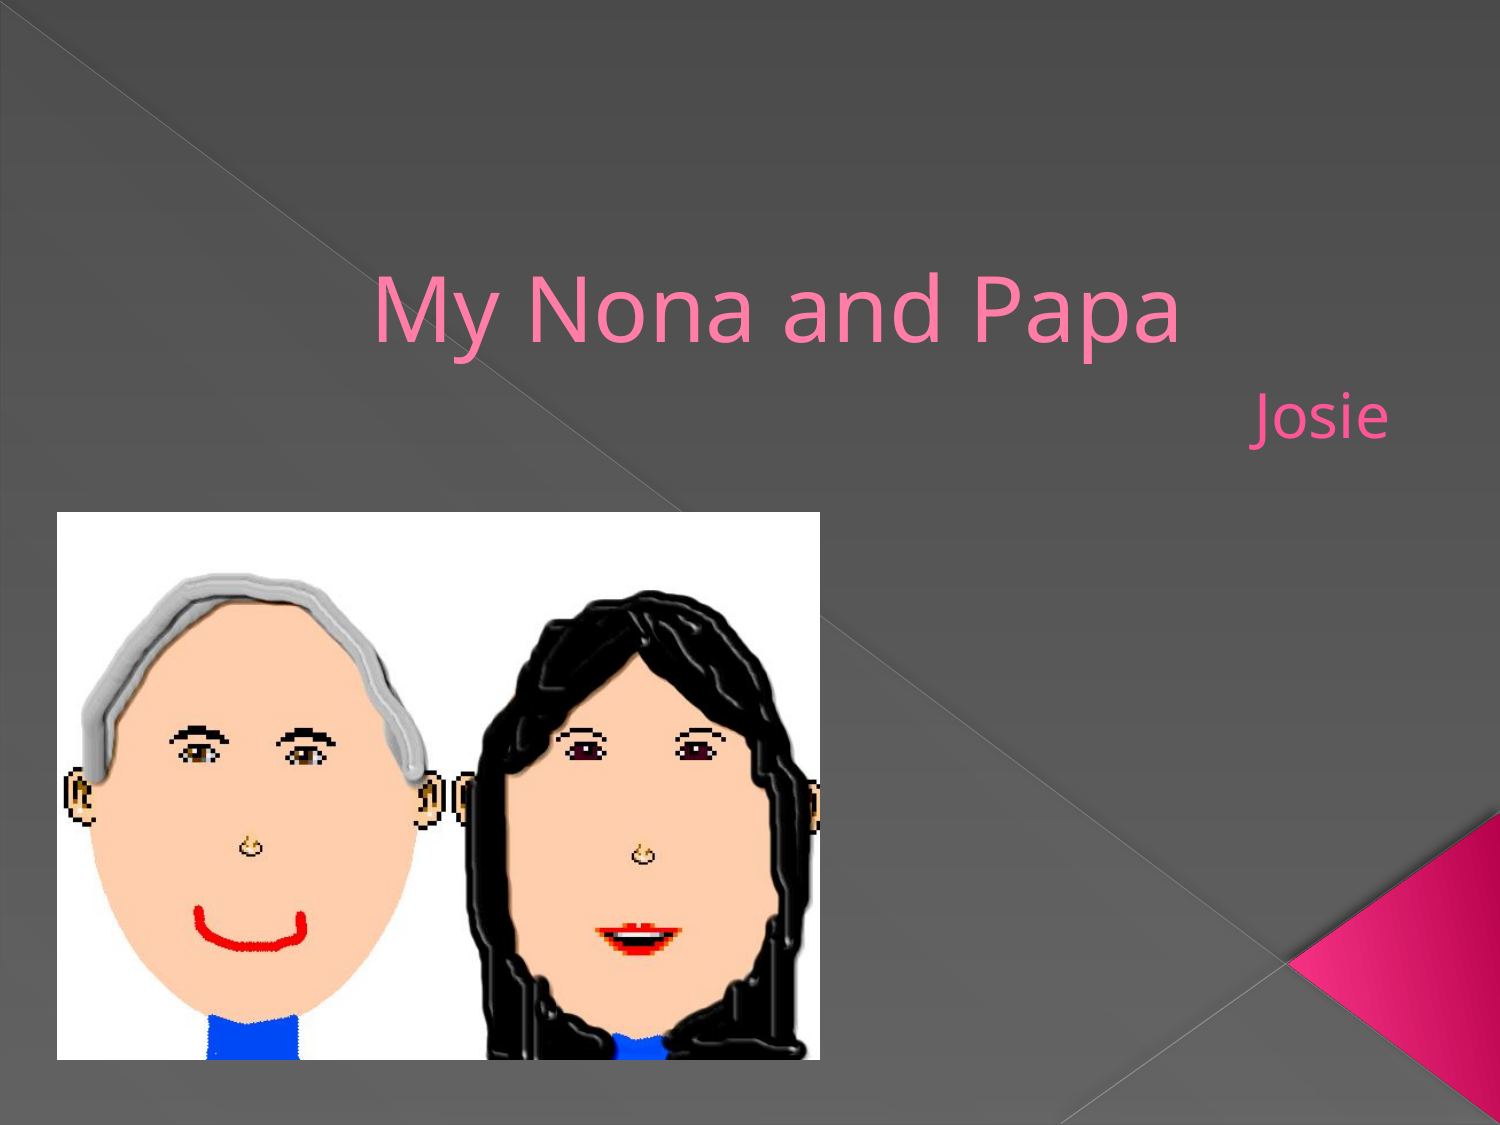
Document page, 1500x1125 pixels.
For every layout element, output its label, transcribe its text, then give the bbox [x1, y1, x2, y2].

subtitle Josie [88, 369, 1412, 657]
title My Nona and Papa [88, 127, 1412, 369]
picture [56, 512, 820, 1060]
